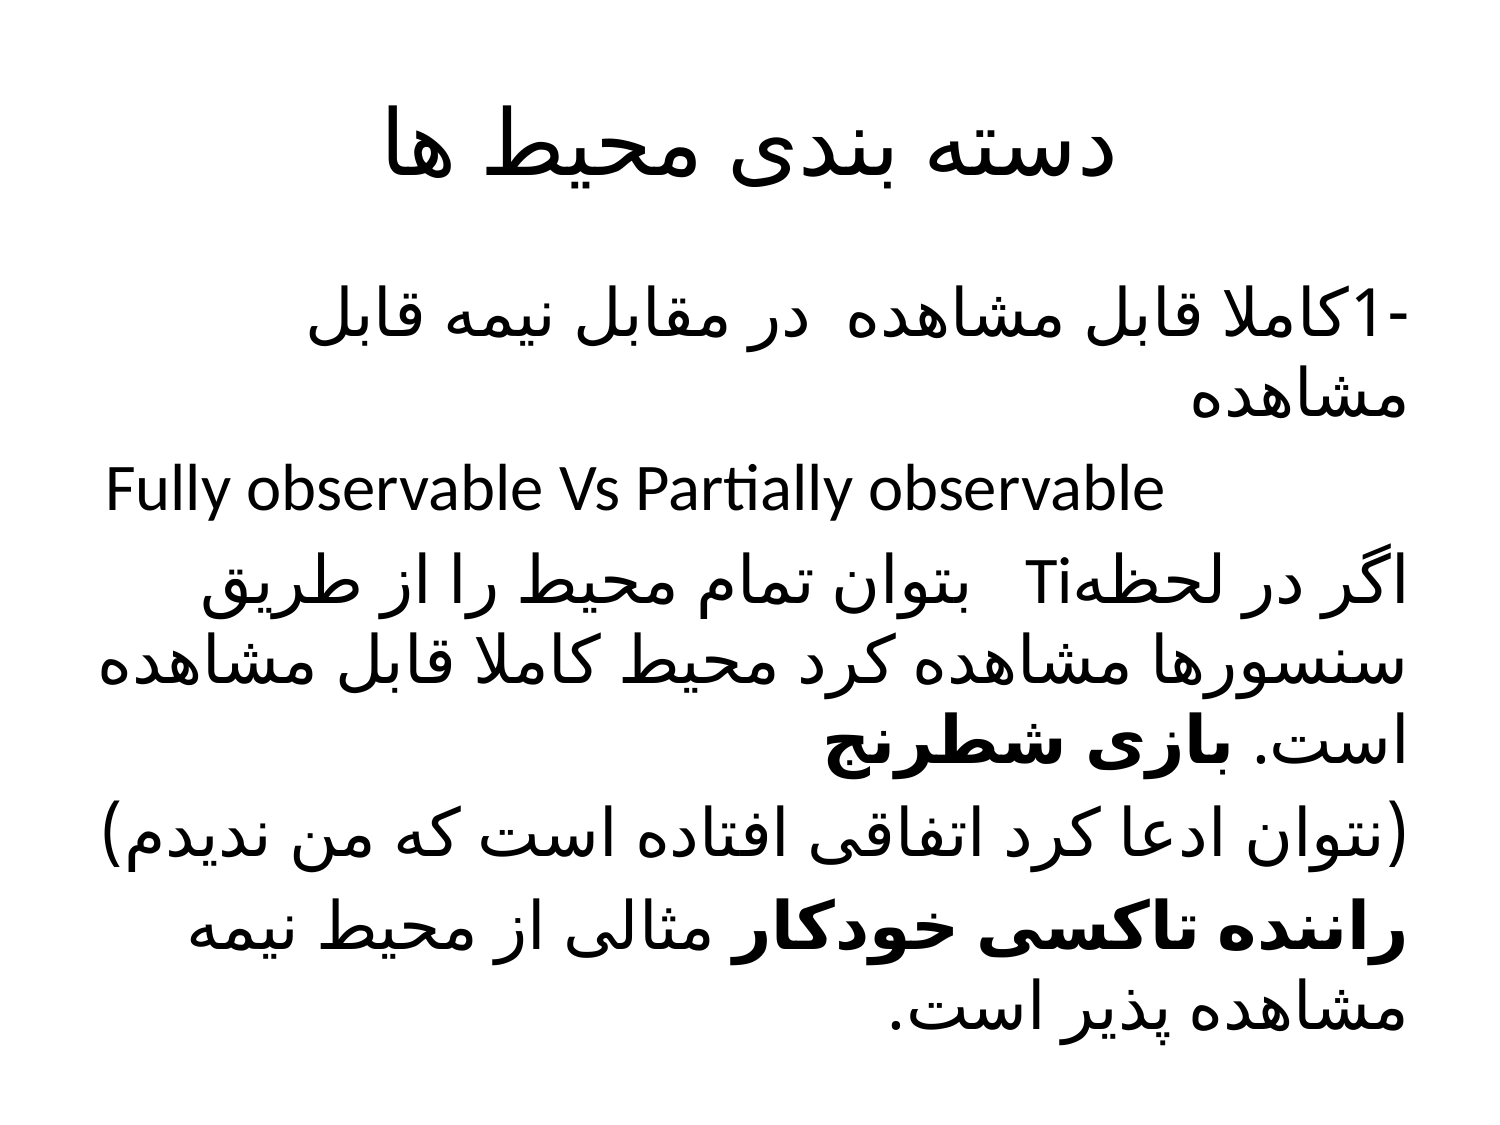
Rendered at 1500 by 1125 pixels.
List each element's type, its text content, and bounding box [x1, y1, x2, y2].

list -1کاملا قابل مشاهده در مقابل نیمه قابل مشاهده Fully observable Vs Partially observable اگر در لحظهTi بتوان تمام محیط را از طریق سنسور‌ها مشاهده کرد محیط کاملا قابل مشاهده است. بازی شطرنج (نتوان ادعا کرد اتفاقی‌ افتاده است که من ندیدم) راننده تاکسی خودکار مثالی از محیط نیمه مشاهده پذیر است. [75, 262, 1425, 1005]
title دسته بندی محیط ها [75, 45, 1425, 233]
